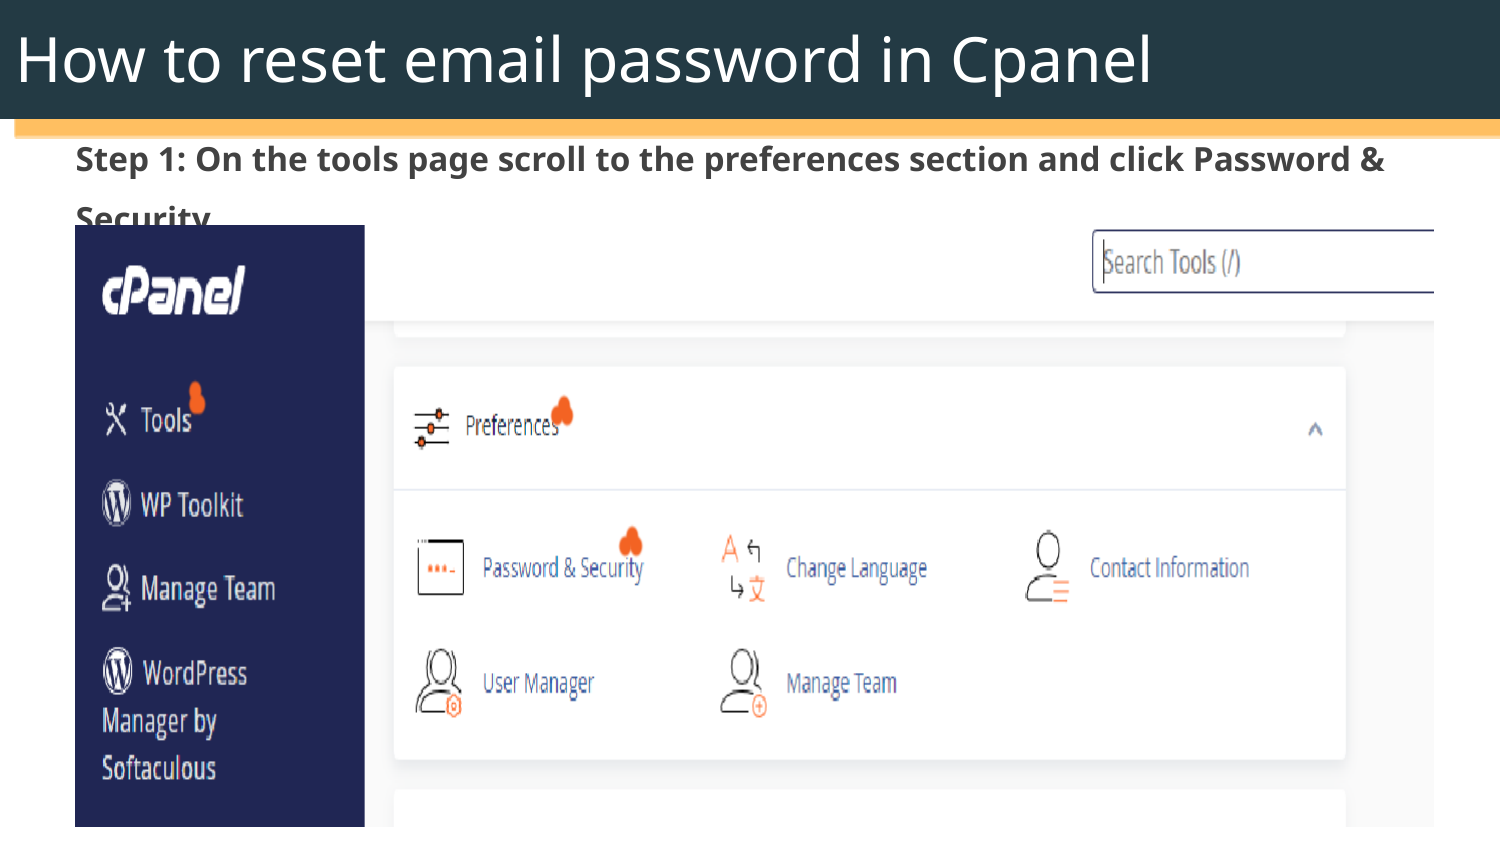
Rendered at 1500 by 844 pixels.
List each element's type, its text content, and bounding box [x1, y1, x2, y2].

text_box How to reset email password in Cpanel [0, 0, 1500, 119]
text_box Step 1: On the tools page scroll to the preferences section and click Password & Security [60, 103, 1500, 827]
picture [74, 225, 1434, 828]
